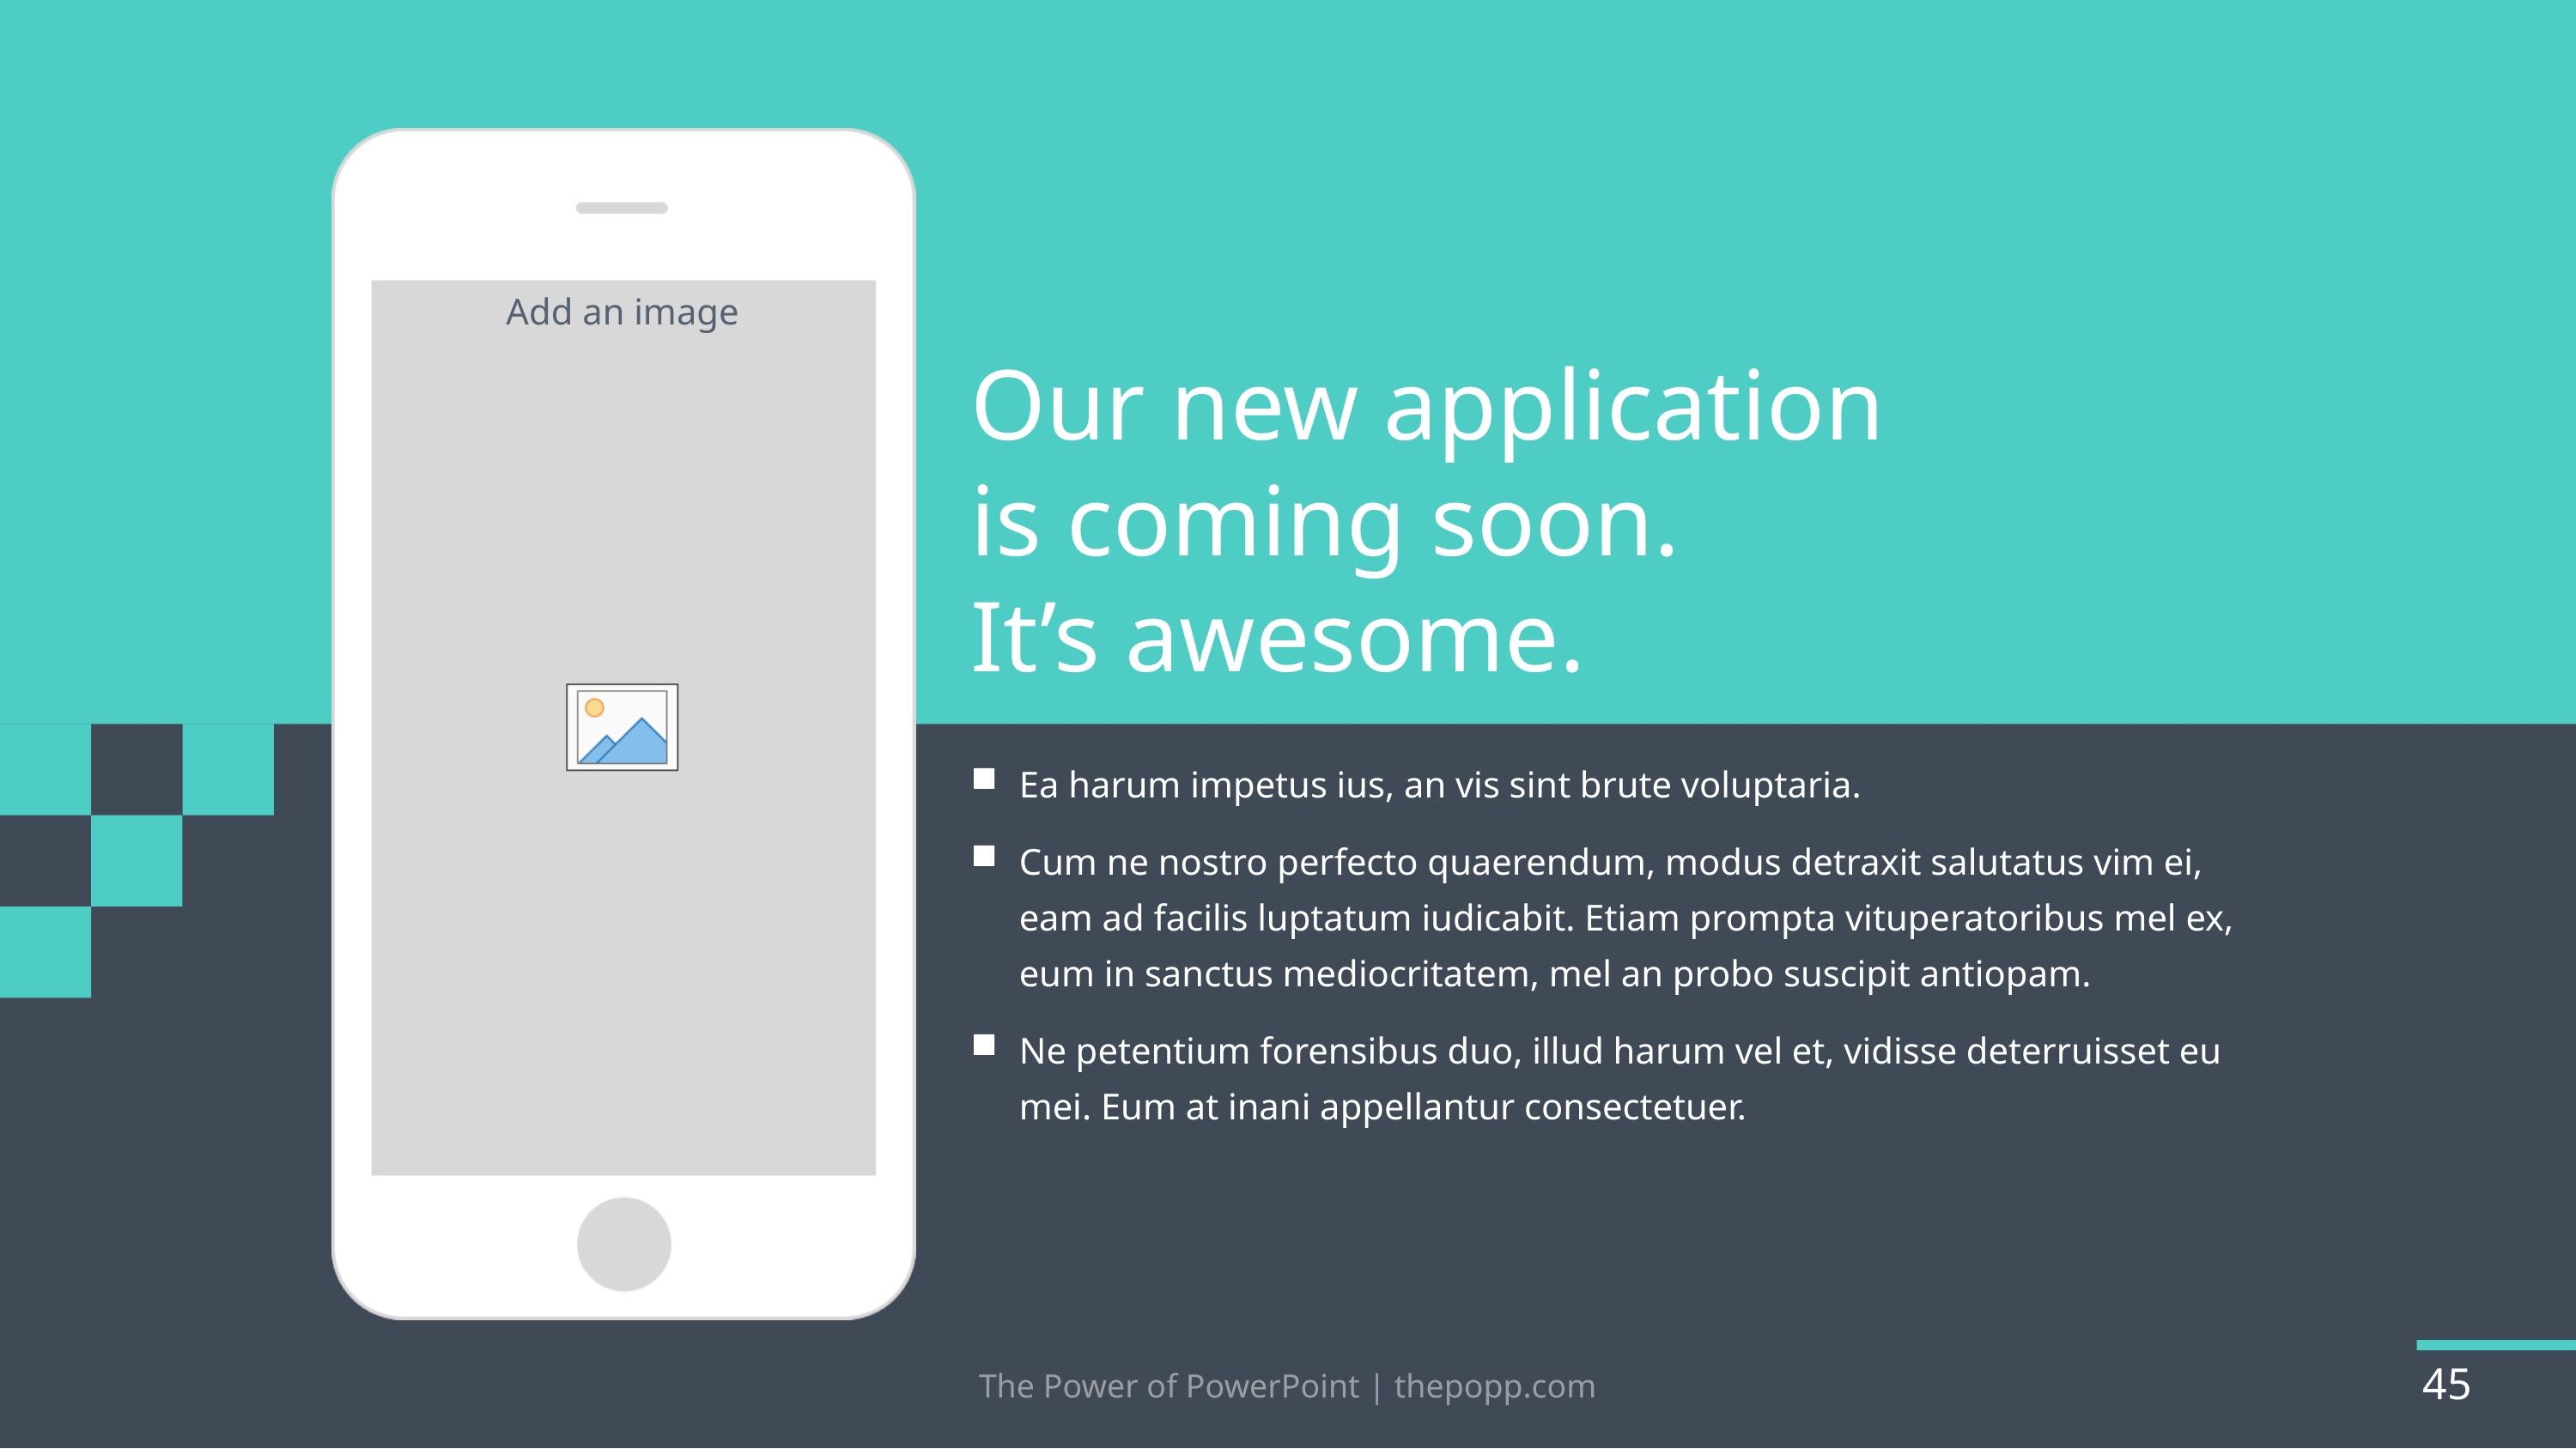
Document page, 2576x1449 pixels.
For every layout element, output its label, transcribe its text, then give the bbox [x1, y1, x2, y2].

footer The Power of PowerPoint | thepopp.com [853, 1349, 1723, 1427]
picture [331, 128, 916, 1320]
slide_number 45 [2409, 1351, 2576, 1421]
list Our new application is coming soon. It’s awesome. [957, 155, 2286, 698]
list Ea harum impetus ius, an vis sint brute voluptaria. Cum ne nostro perfecto quaerendum, modus detraxit salutatus vim ei, eam ad facilis luptatum iudicabit. Etiam prompta vituperatoribus mel ex, eum in sanctus mediocritatem, mel an probo suscipit antiopam. Ne petentium forensibus duo, illud harum vel et, vidisse deterruisset eu mei. Eum at inani appellantur consectetuer. [957, 743, 2286, 1173]
